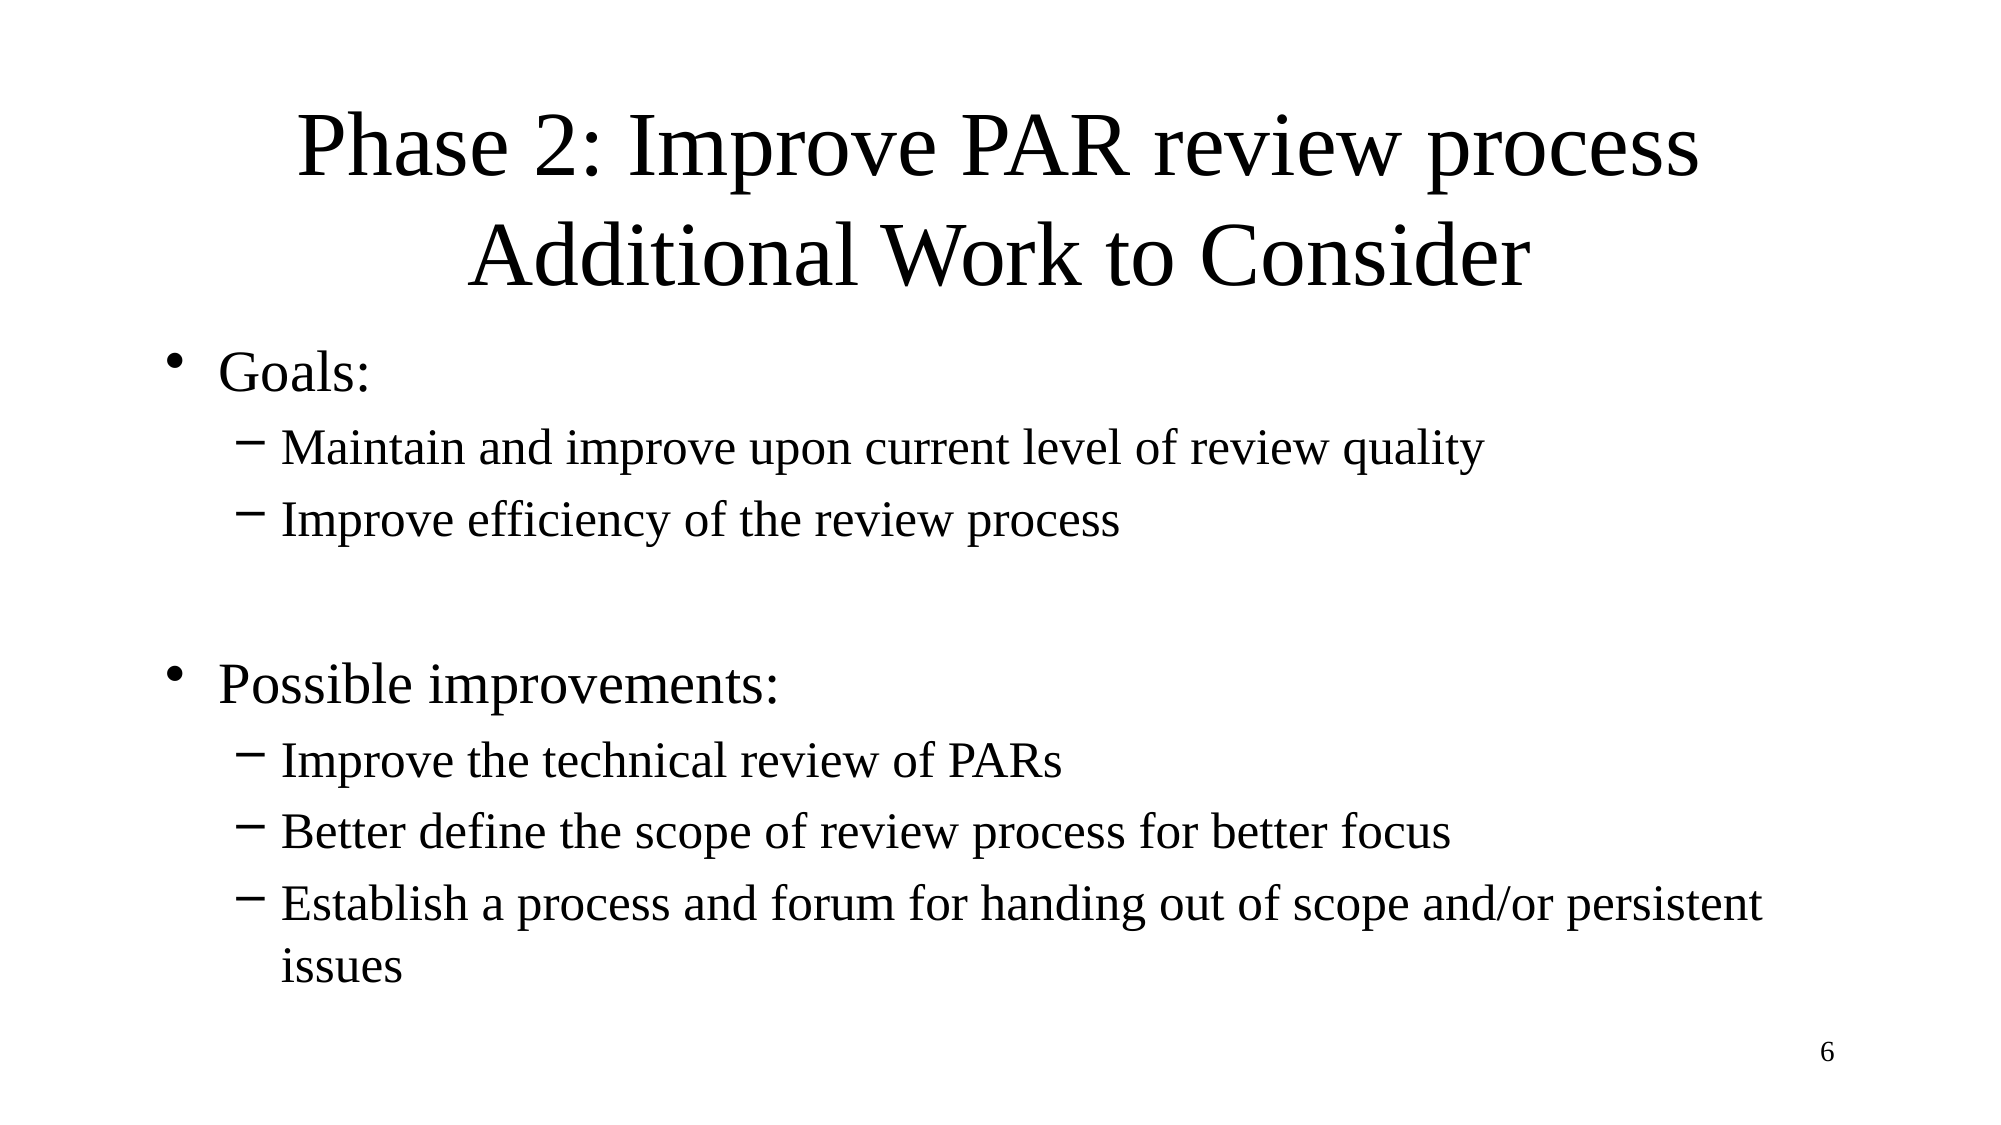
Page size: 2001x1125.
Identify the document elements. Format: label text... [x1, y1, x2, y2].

title Phase 2: Improve PAR review process Additional Work to Consider [149, 99, 1851, 288]
slide_number 6 [1433, 1024, 1851, 1101]
list Goals: Maintain and improve upon current level of review quality Improve efficiency of the review process Possible improvements: Improve the technical review of PARs Better define the scope of review process for better focus Establish a process and forum for handing out of scope and/or persistent issues [149, 324, 1851, 1001]
